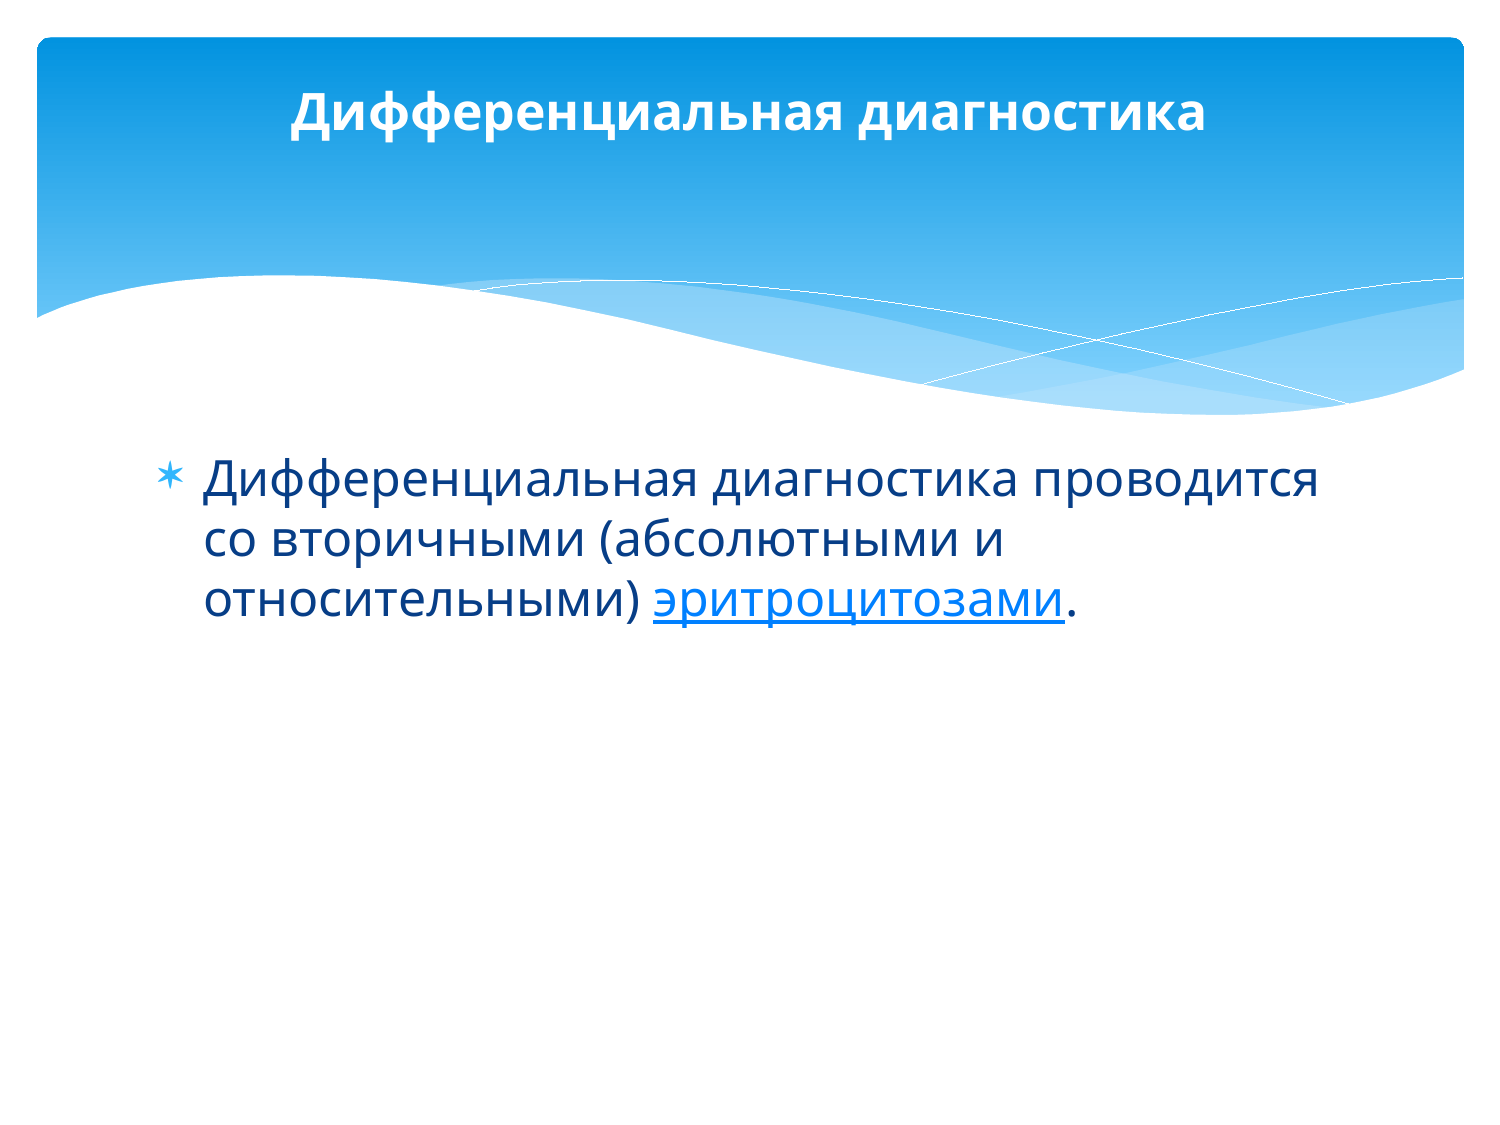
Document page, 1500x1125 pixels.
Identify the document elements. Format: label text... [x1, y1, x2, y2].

title Дифференциальная диагностика [75, 70, 1425, 225]
list Дифференциальная диагностика проводится со вторичными (абсолютными и относительными) эритроцитозами. [143, 438, 1359, 1005]
